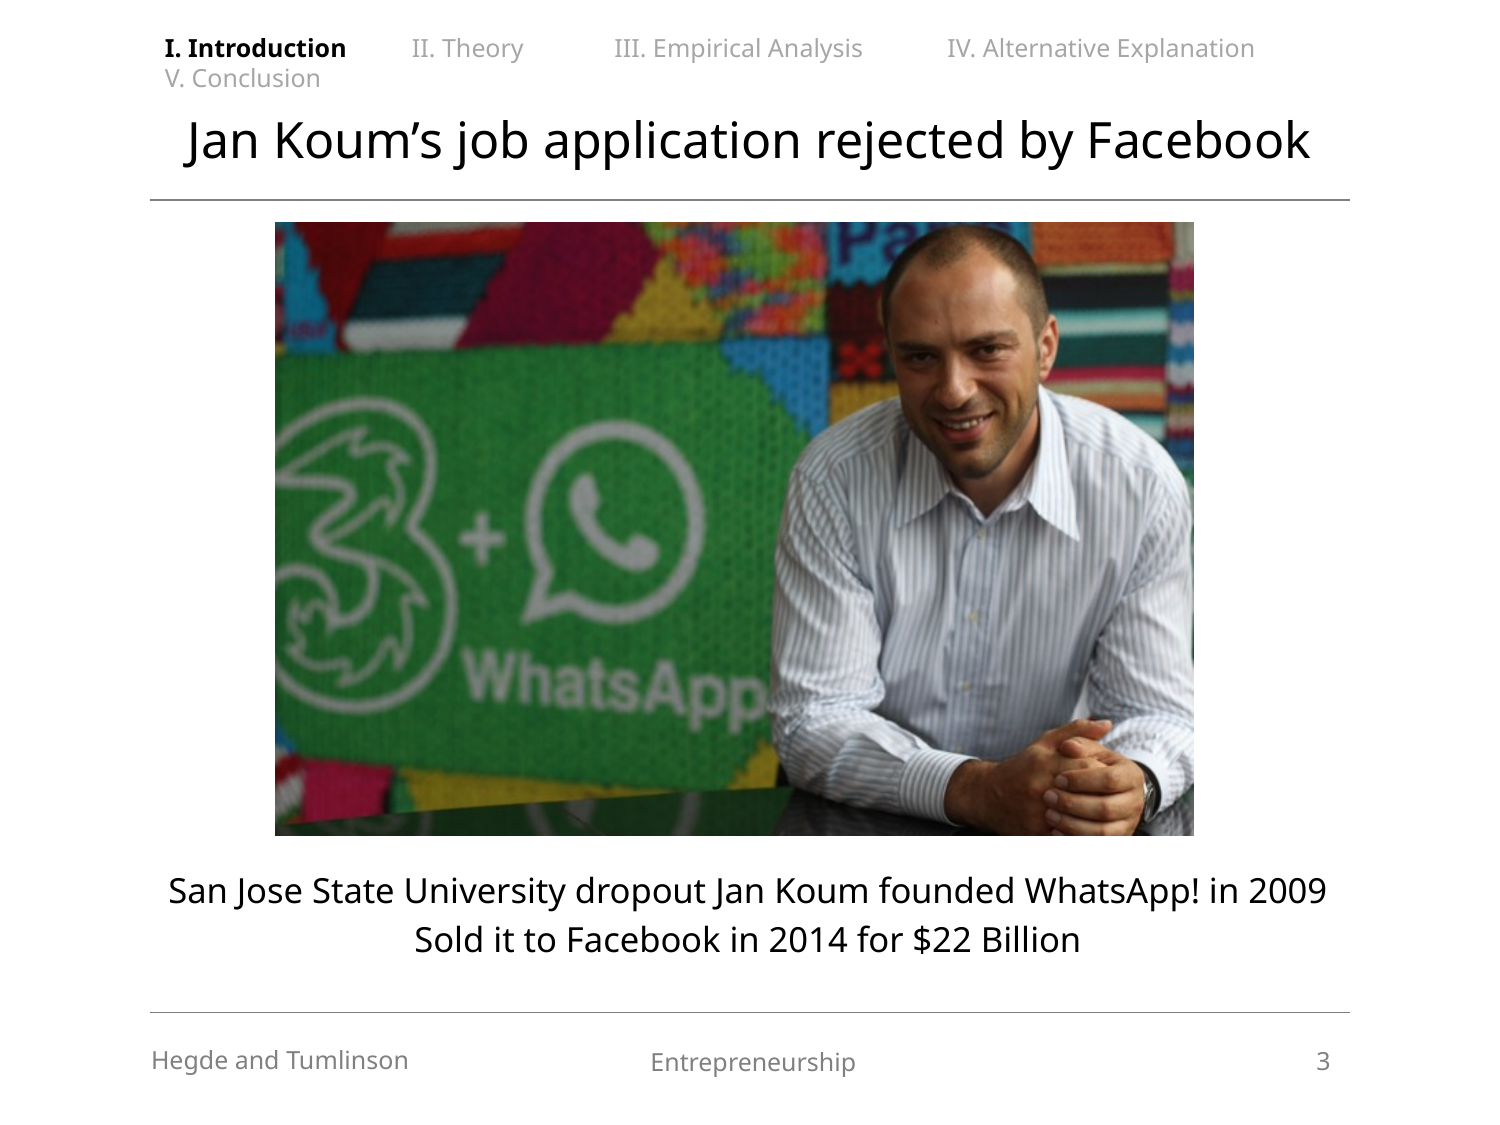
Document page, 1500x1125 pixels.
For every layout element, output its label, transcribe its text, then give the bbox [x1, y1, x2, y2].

title Jan Koum’s job application rejected by Facebook [137, 45, 1363, 233]
text_box Hegde and Tumlinson [136, 1037, 425, 1083]
picture [274, 222, 1194, 836]
list San Jose State University dropout Jan Koum founded WhatsApp! in 2009 Sold it to Facebook in 2014 for $22 Billion [150, 861, 1346, 999]
text_box I. Introduction II. Theory III. Empirical Analysis IV. Alternative Explanation V. Conclusion [149, 24, 1350, 100]
text_box Entrepreneurship [635, 1039, 872, 1084]
slide_number 3 [1233, 1032, 1346, 1093]
